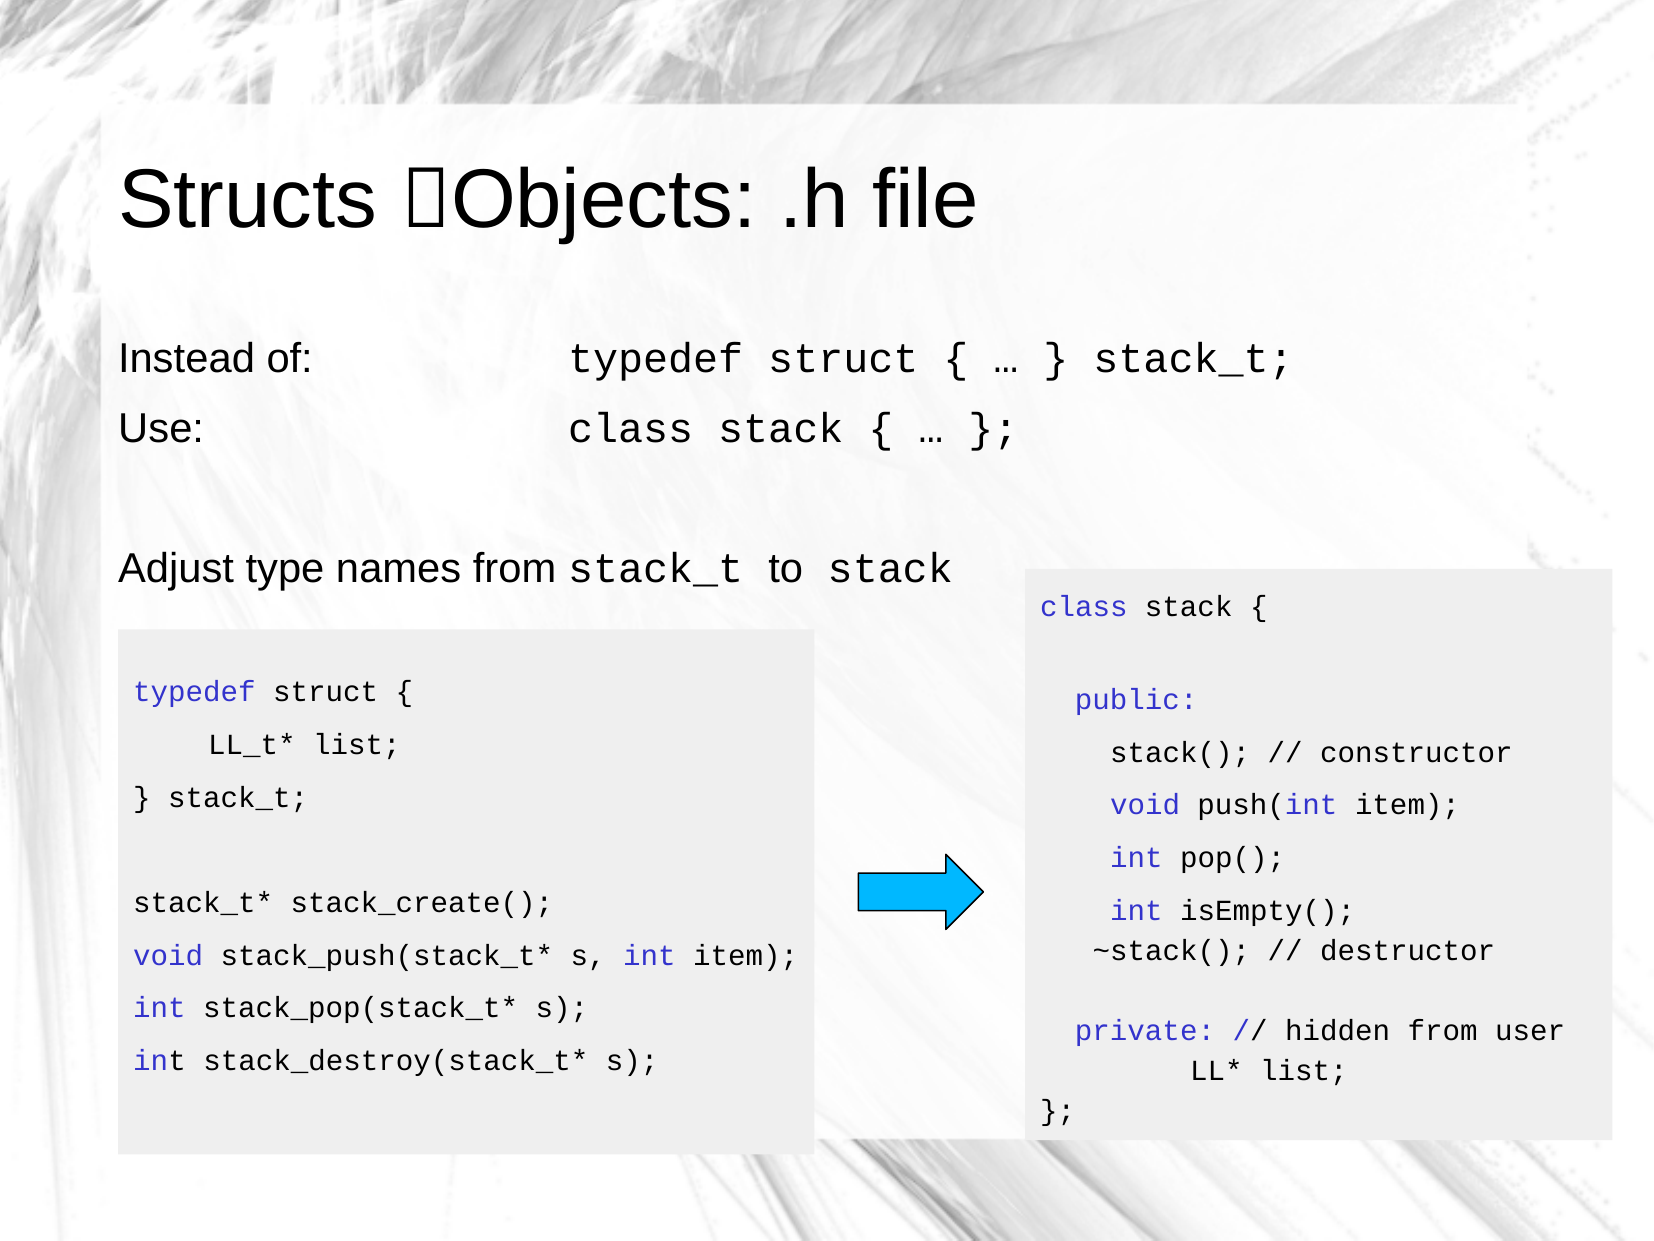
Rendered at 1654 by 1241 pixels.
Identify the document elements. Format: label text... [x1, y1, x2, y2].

picture [0, 0, 1654, 1241]
list Instead of: typedef struct { … } stack_t; Use: class stack { … }; Adjust type names from stack_t to stack [118, 319, 1571, 1109]
text_box [858, 854, 984, 930]
text_box class stack { public: stack(); // constructor void push(int item); int pop(); int isEmpty(); ~stack(); // destructor private: // hidden from user LL* list; }; [1025, 568, 1613, 1141]
title Structs Objects: .h file [118, 93, 1506, 299]
text_box typedef struct { LL_t* list; } stack_t; stack_t* stack_create(); void stack_push(stack_t* s, int item); int stack_pop(stack_t* s); int stack_destroy(stack_t* s); [118, 629, 815, 1155]
